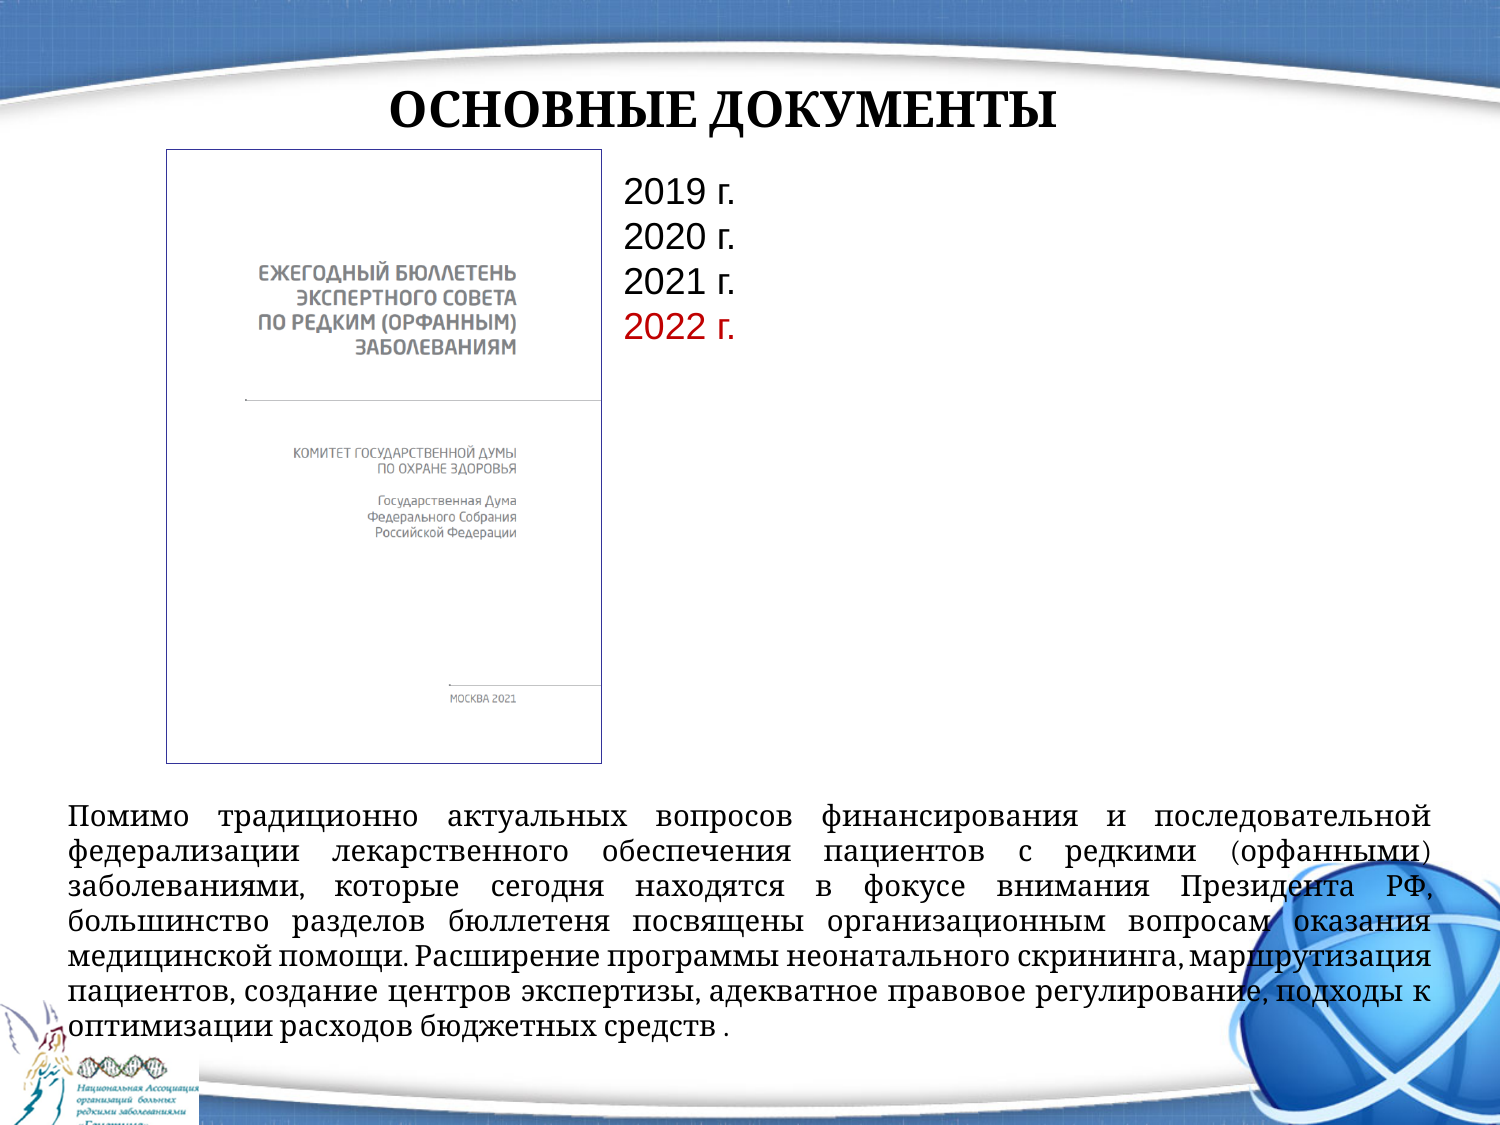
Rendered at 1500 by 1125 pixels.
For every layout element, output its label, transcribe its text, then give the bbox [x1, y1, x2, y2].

text_box 2019 г. 2020 г. 2021 г. 2022 г. [608, 159, 1043, 355]
picture [0, 0, 1500, 1125]
title ОСНОВНЫЕ ДОКУМЕНТЫ [60, 18, 1387, 197]
text_box Помимо традиционно актуальных вопросов финансирования и последовательной федерализации лекарственного обеспечения пациентов с редкими (орфанными) заболеваниями, которые сегодня находятся в фокусе внимания Президента РФ, большинство разделов бюллетеня посвящены организационным вопросам оказания медицинской помощи. Расширение программы неонатального скрининга, маршрутизация пациентов, создание центров экспертизы, адекватное правовое регулирование, подходы к оптимизации расходов бюджетных средств . [53, 790, 1447, 1050]
